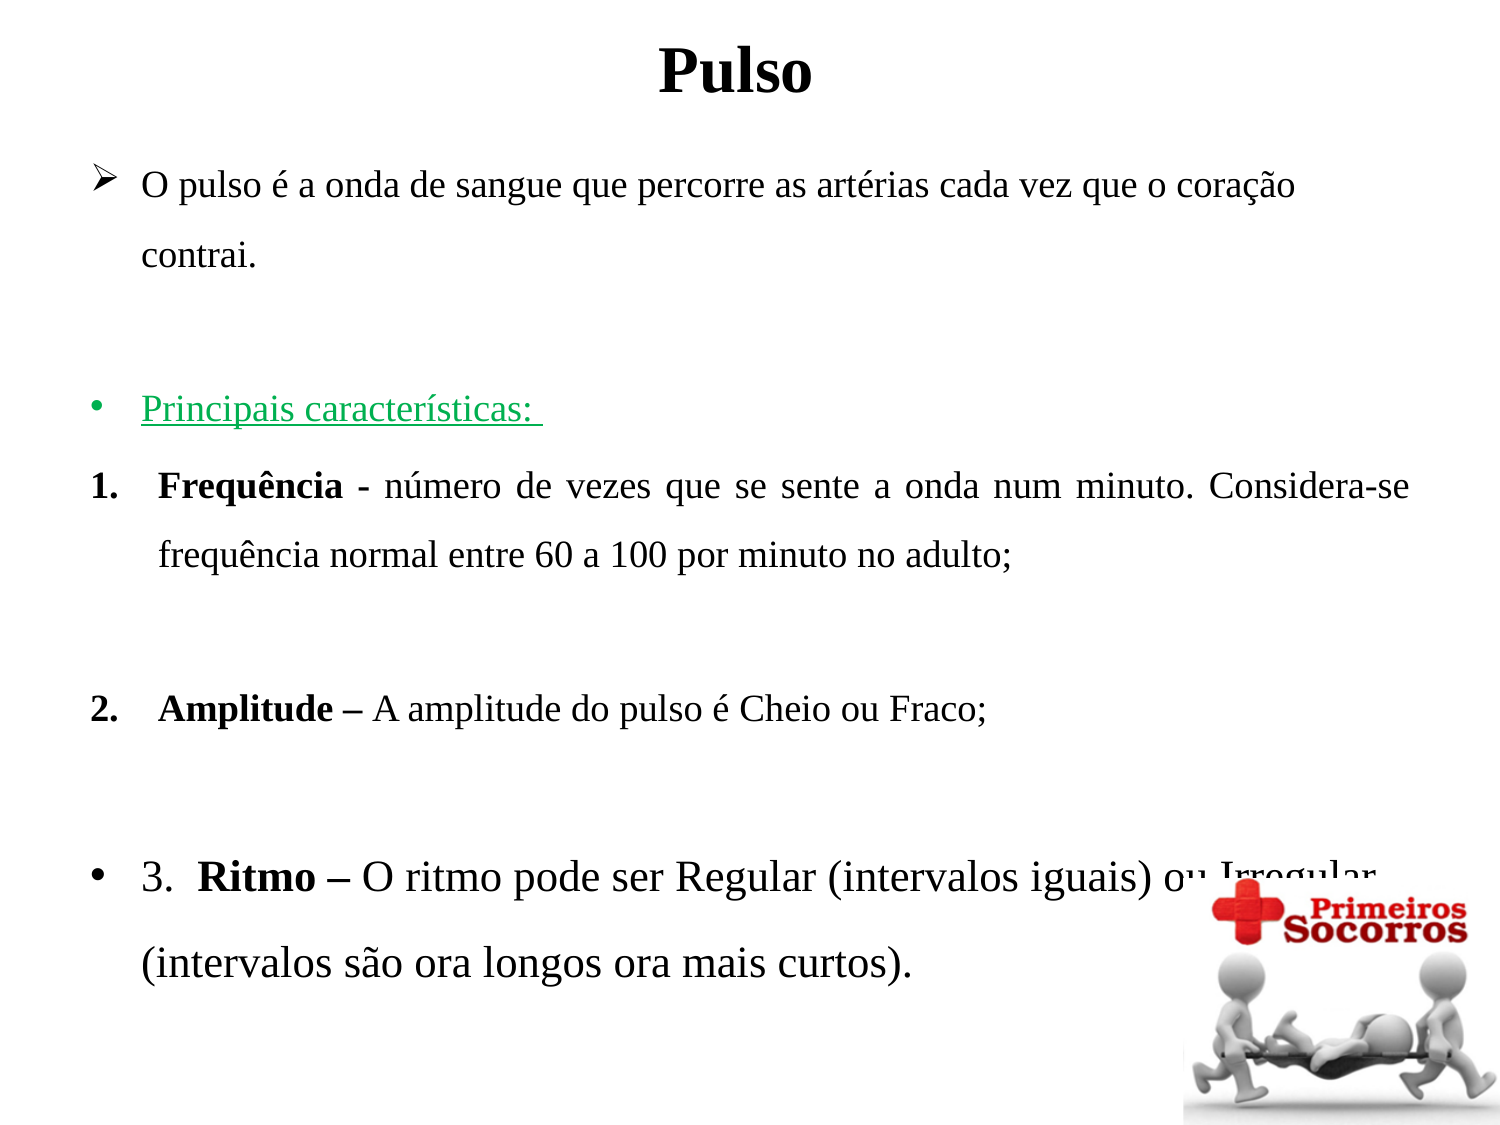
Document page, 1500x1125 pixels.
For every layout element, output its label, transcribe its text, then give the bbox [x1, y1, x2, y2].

title Pulso [70, 35, 1421, 176]
list O pulso é a onda de sangue que percorre as artérias cada vez que o coração contrai. Principais características: Frequência - número de vezes que se sente a onda num minuto. Considera-se frequência normal entre 60 a 100 por minuto no adulto; Amplitude – A amplitude do pulso é Cheio ou Fraco; 3. Ritmo – O ritmo pode ser Regular (intervalos iguais) ou Irregular (intervalos são ora longos ora mais curtos). [75, 128, 1425, 1005]
picture [1183, 878, 1500, 1125]
